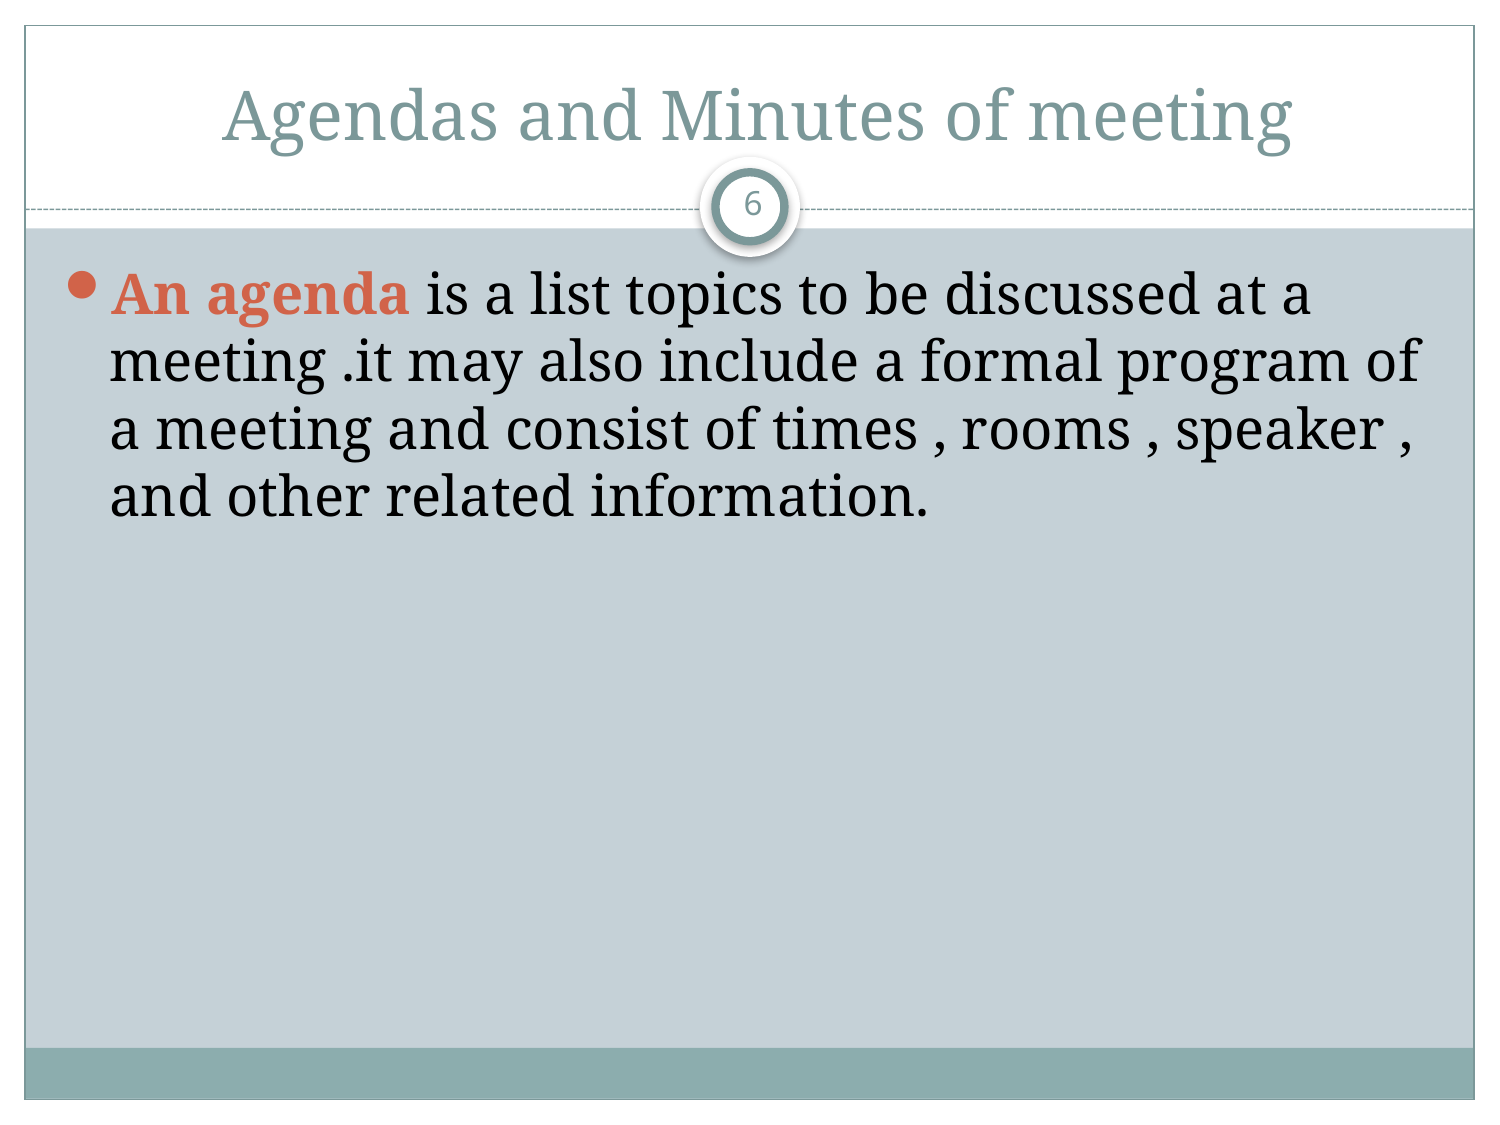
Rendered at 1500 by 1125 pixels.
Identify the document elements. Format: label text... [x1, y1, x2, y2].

list An agenda is a list topics to be discussed at a meeting .it may also include a formal program of a meeting and consist of times , rooms , speaker , and other related information. [49, 250, 1445, 1001]
title Agendas and Minutes of meeting [49, 37, 1450, 162]
slide_number 6 [715, 168, 791, 241]
